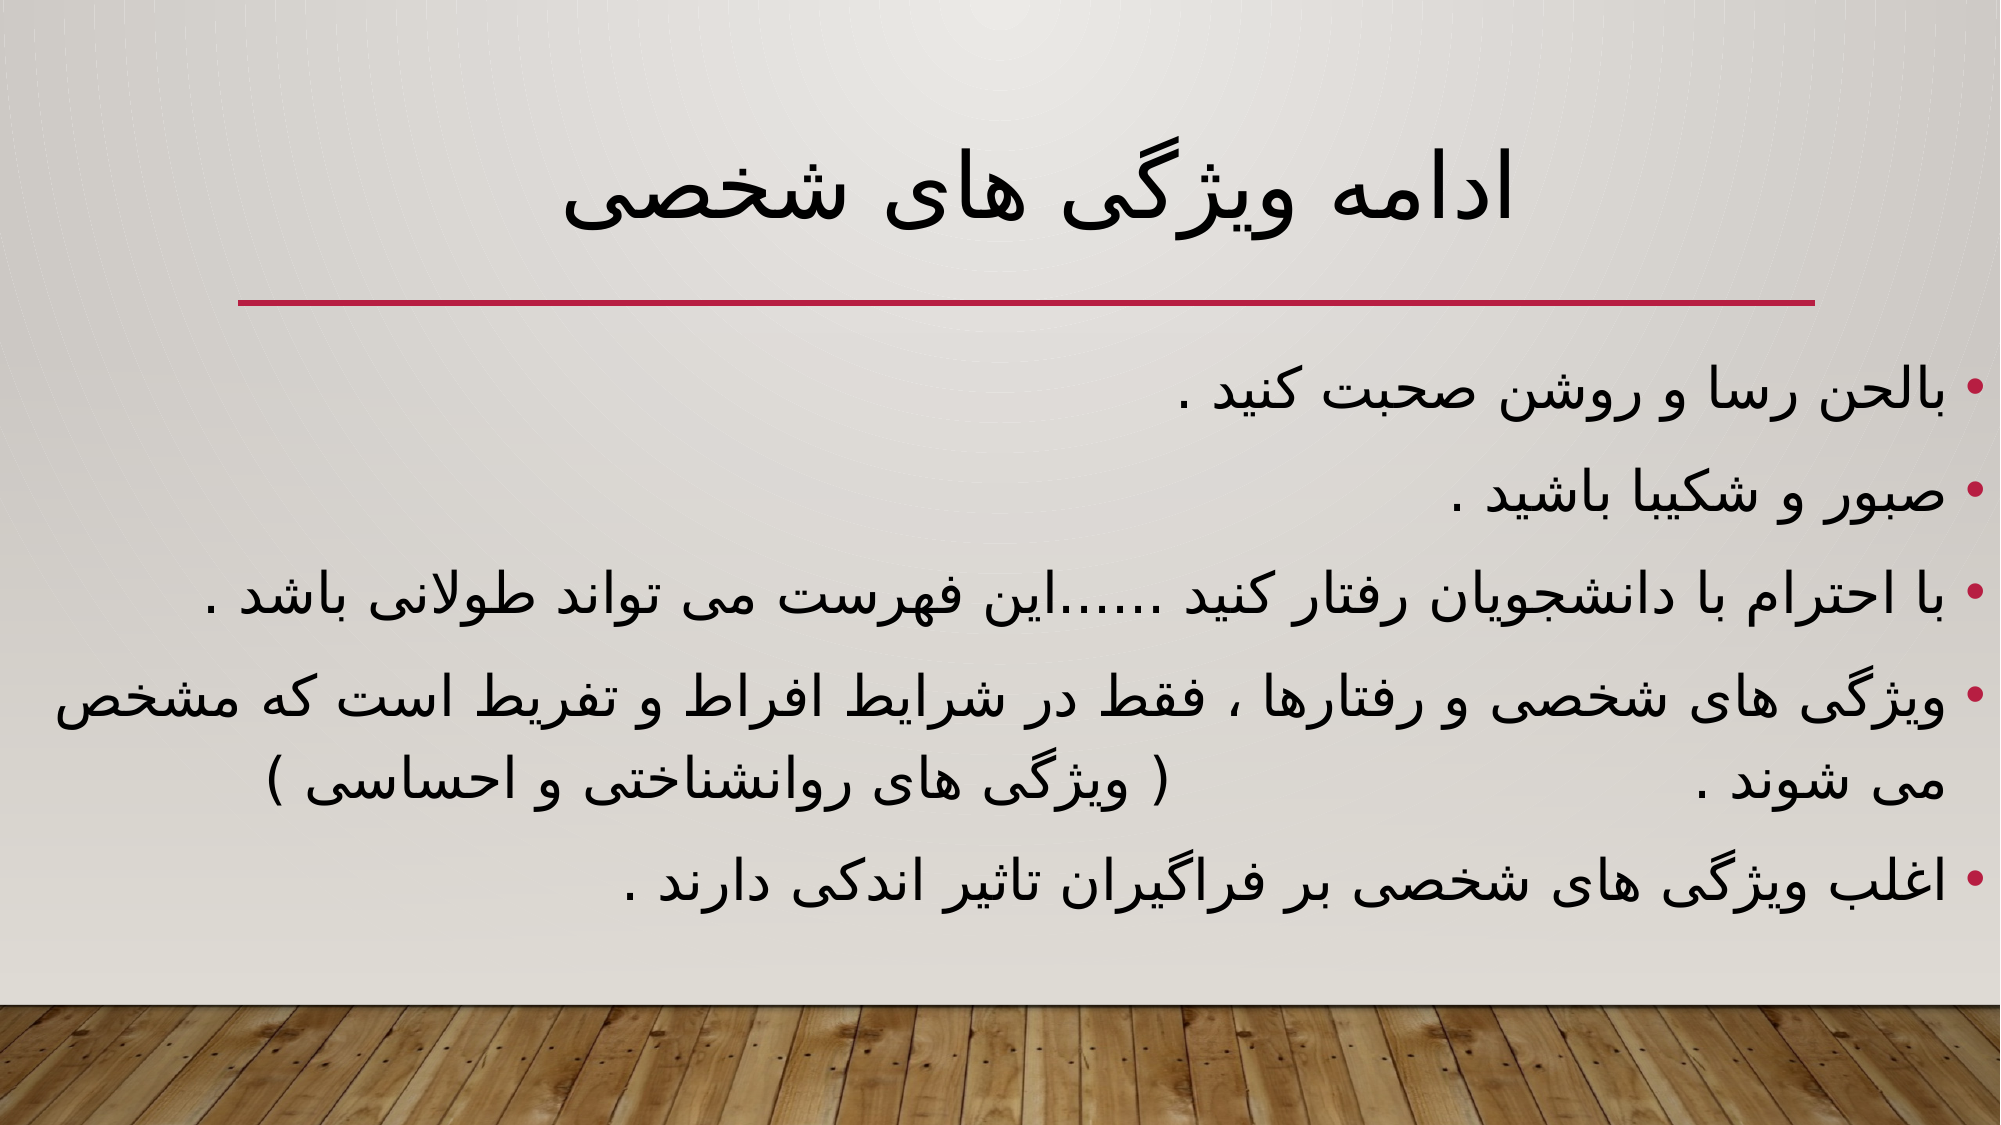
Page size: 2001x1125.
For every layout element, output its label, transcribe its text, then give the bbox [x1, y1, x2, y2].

title ادامه ویژگی های شخصی [238, 131, 1814, 305]
list بالحن رسا و روشن صحبت کنید . صبور و شکیبا باشید . با احترام با دانشجویان رفتار کنید ......این فهرست می تواند طولانی باشد . ویژگی های شخصی و رفتارها ، فقط در شرایط افراط و تفریط است که مشخص می شوند . ( ویژگی های روانشناختی و احساسی ) اغلب ویژگی های شخصی بر فراگیران تاثیر اندکی دارند . [0, 330, 2000, 993]
picture [0, 1005, 2000, 1125]
